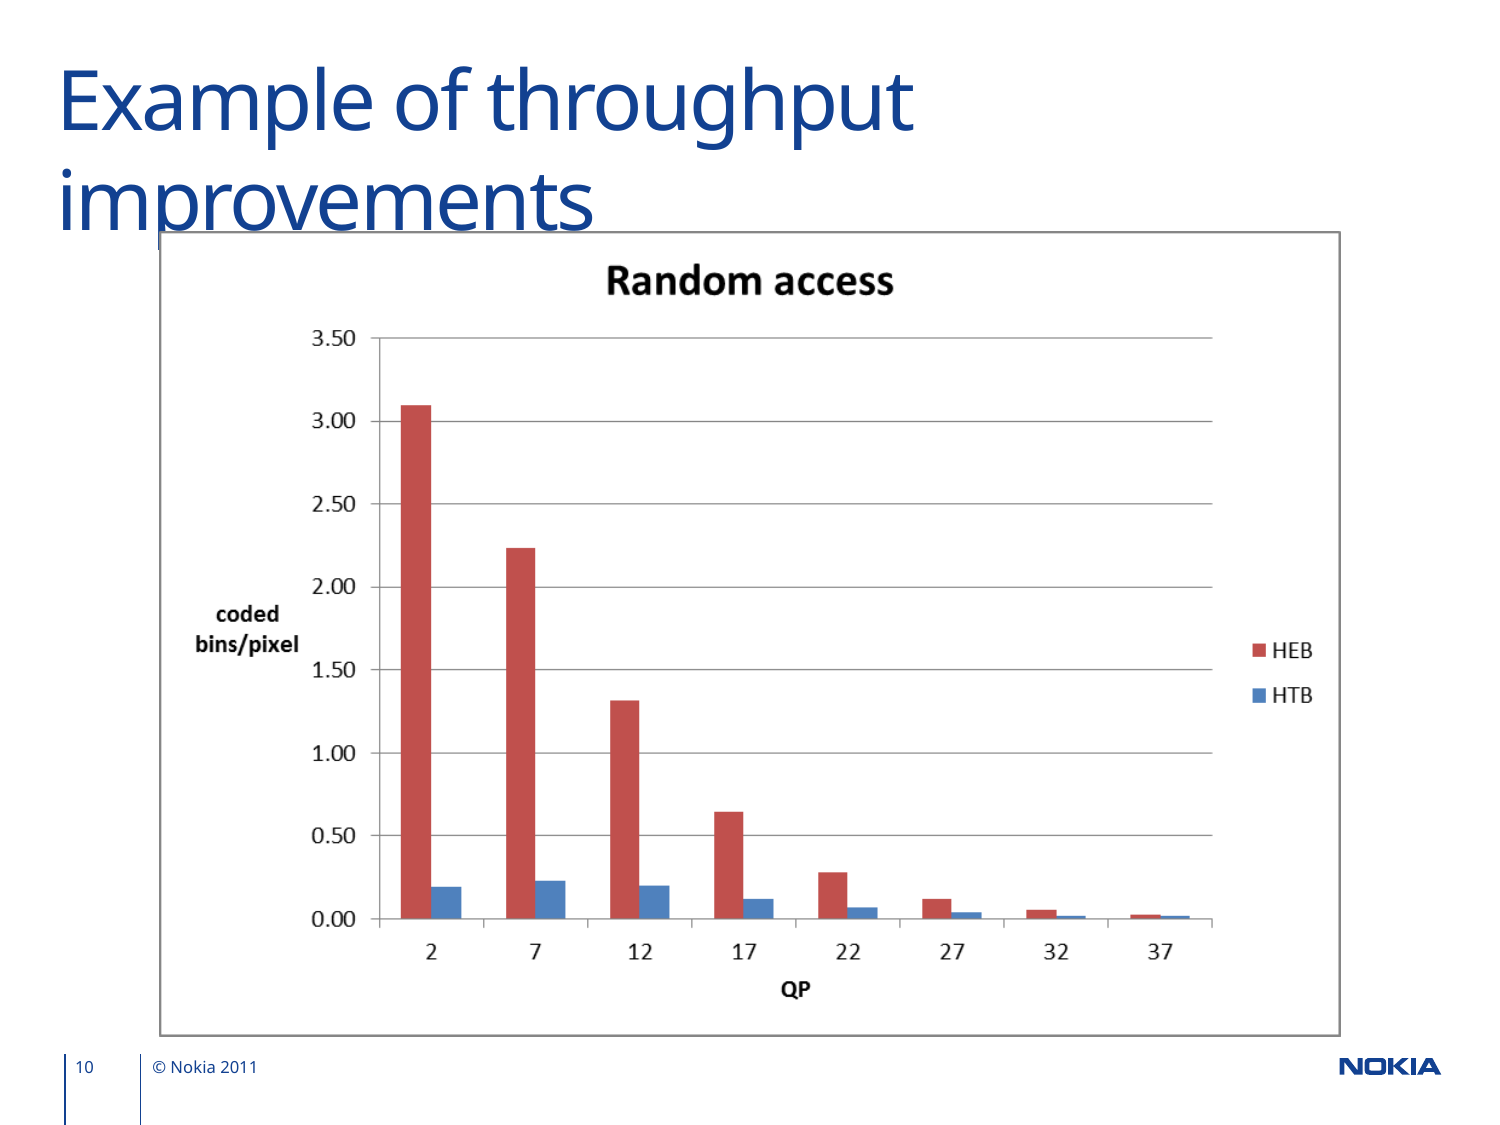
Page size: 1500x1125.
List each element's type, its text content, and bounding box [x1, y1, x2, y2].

footer © Nokia 2011 [152, 1057, 1231, 1079]
picture [159, 231, 1341, 1038]
slide_number 10 [75, 1057, 124, 1079]
title Example of throughput improvements [56, 47, 1433, 149]
